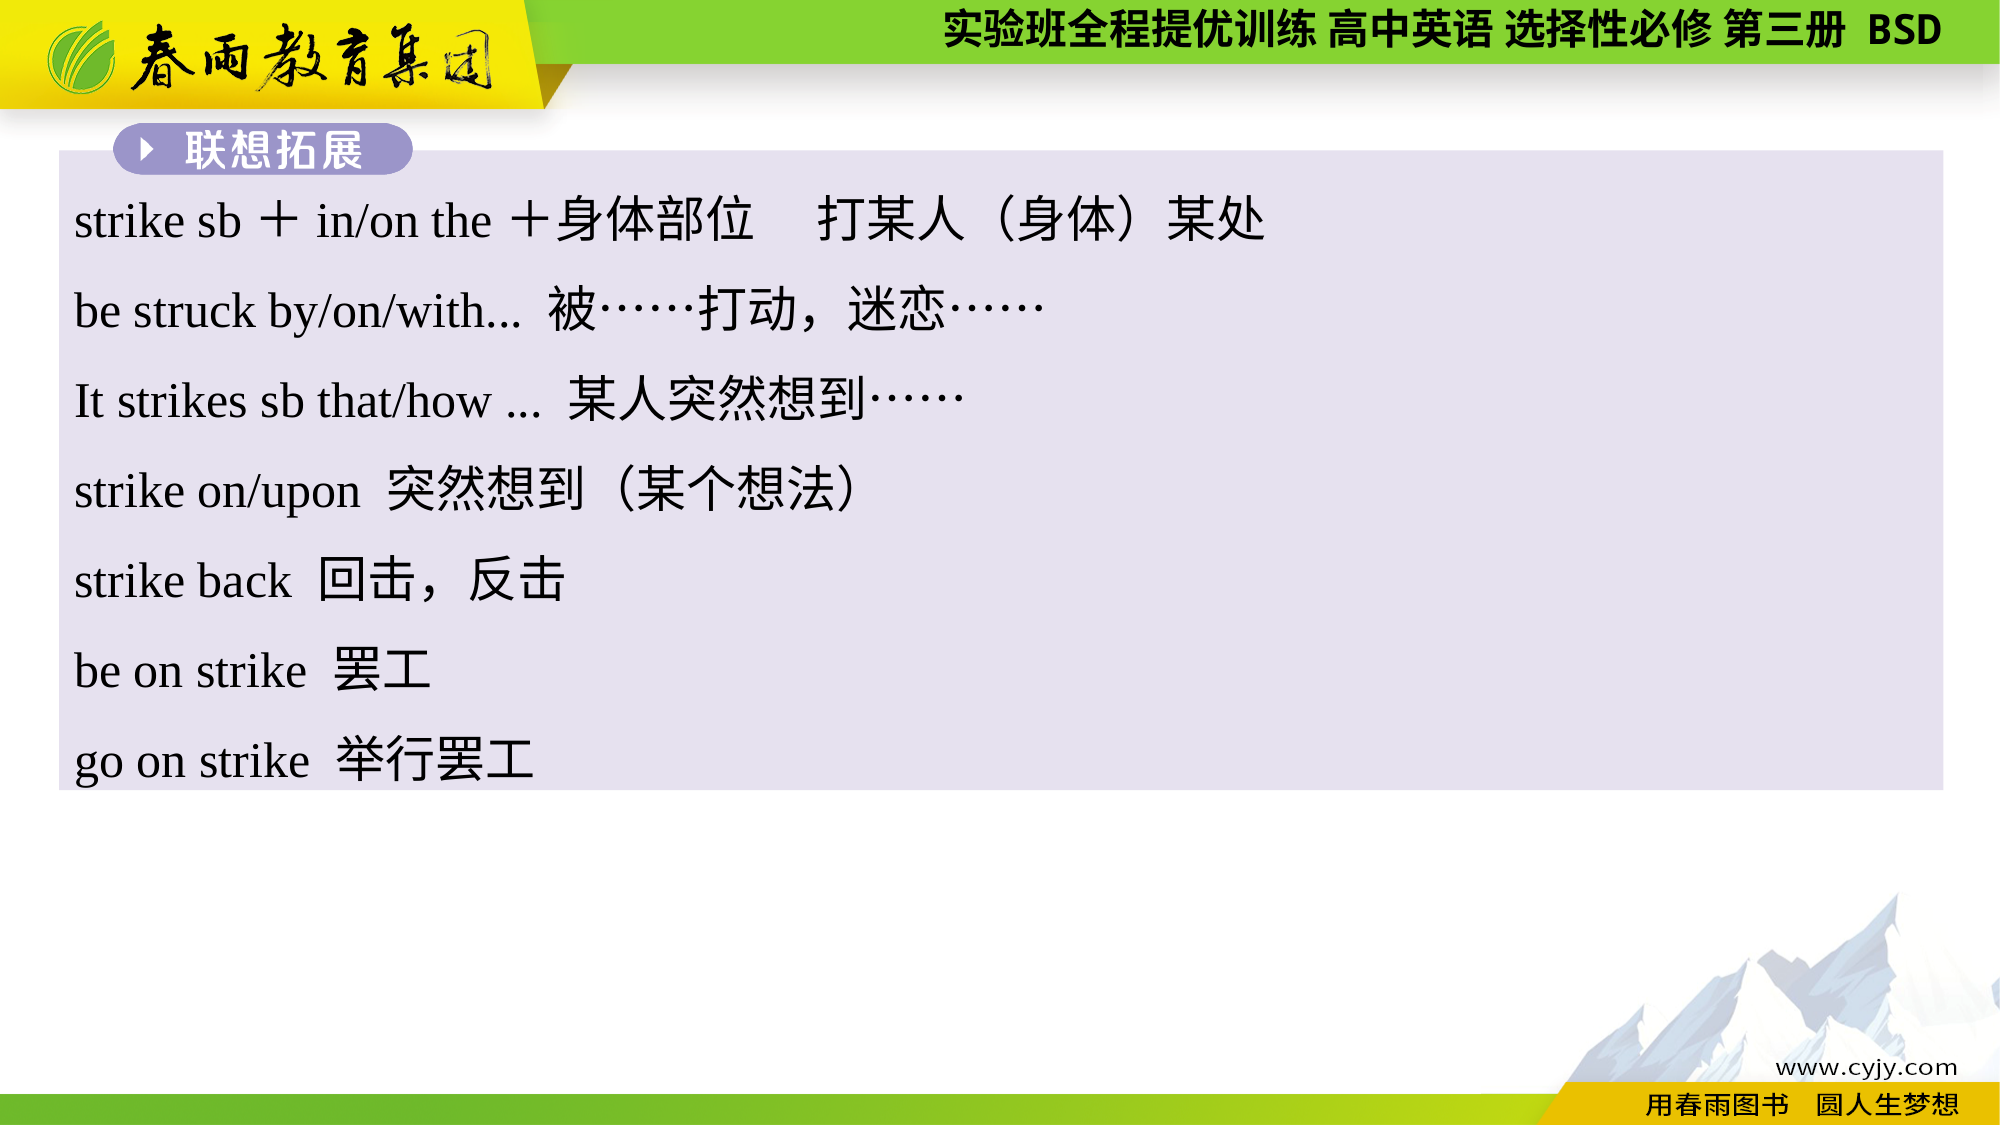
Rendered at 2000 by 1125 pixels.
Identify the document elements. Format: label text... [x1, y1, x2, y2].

list strike sb＋in/on the＋身体部位 打某人（身体）某处 be struck by/on/with... 被……打动，迷恋…… It strikes sb that/how ... 某人突然想到…… strike on/upon 突然想到（某个想法） strike back 回击，反击 be on strike 罢工 go on strike 举行罢工 [59, 150, 1944, 791]
picture [0, 0, 2000, 1125]
